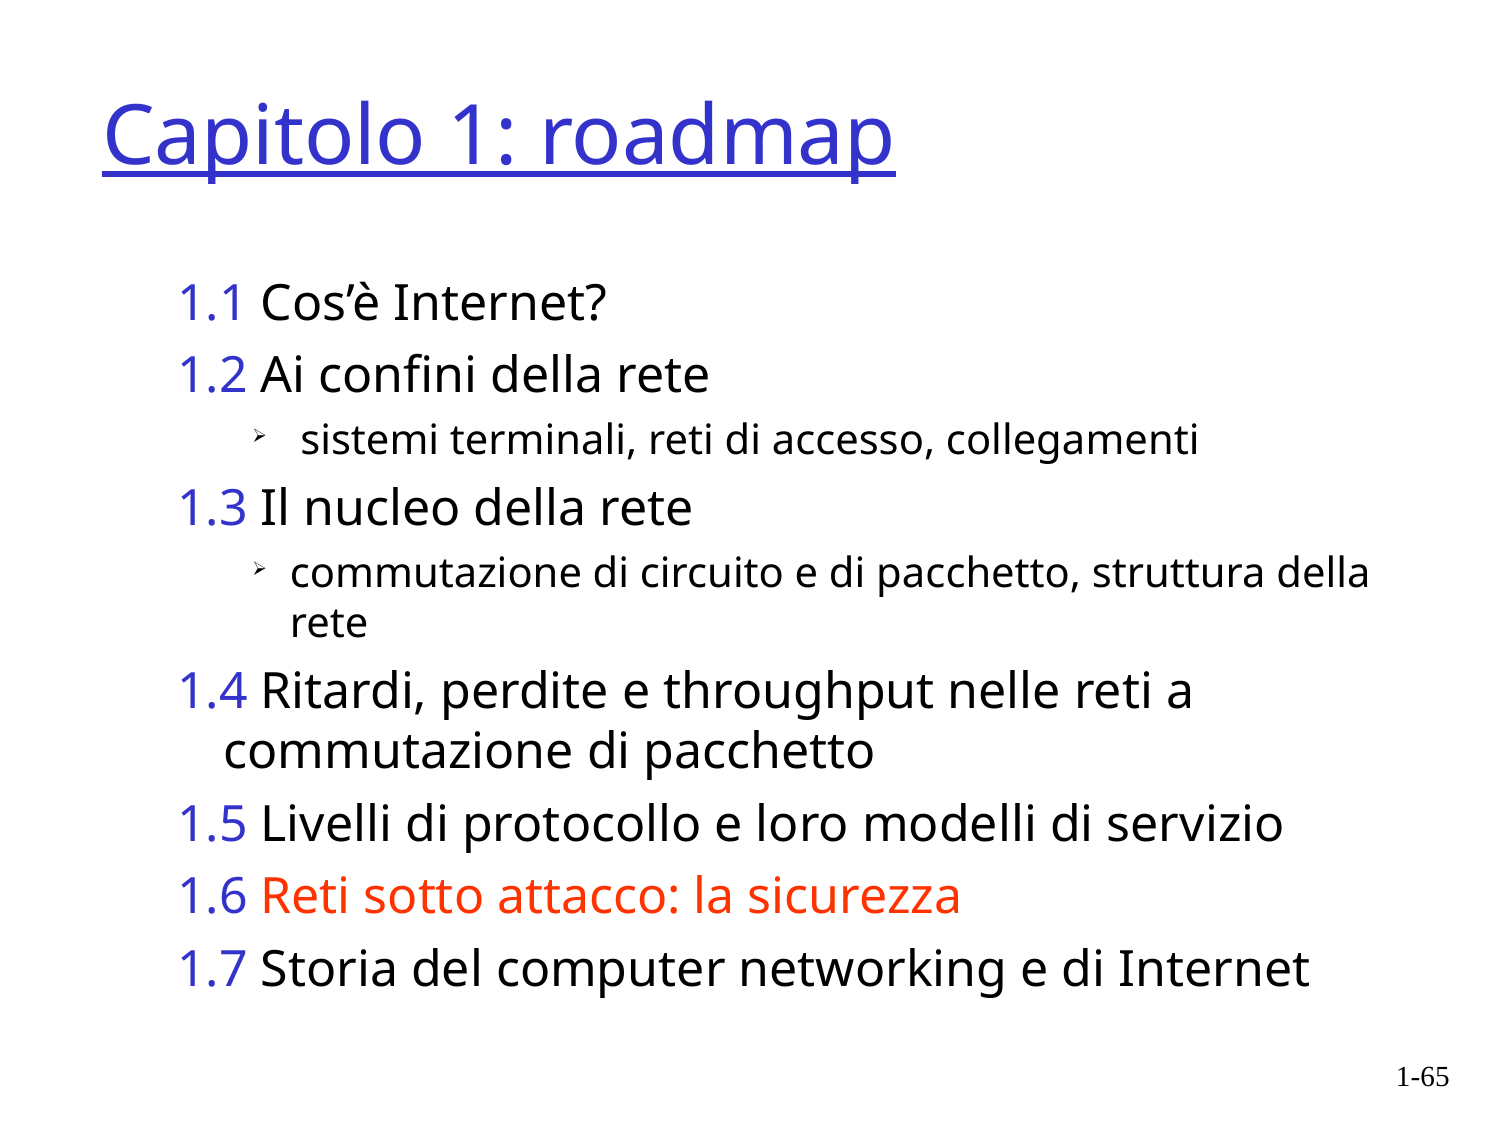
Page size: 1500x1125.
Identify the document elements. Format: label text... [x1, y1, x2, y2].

text_box Capitolo 1: roadmap [87, 37, 1363, 225]
text_box 1.1 Cos’è Internet? 1.2 Ai confini della rete sistemi terminali, reti di accesso, collegamenti 1.3 Il nucleo della rete commutazione di circuito e di pacchetto, struttura della rete 1.4 Ritardi, perdite e throughput nelle reti a commutazione di pacchetto 1.5 Livelli di protocollo e loro modelli di servizio 1.6 Reti sotto attacco: la sicurezza 1.7 Storia del computer networking e di Internet [87, 262, 1434, 1025]
slide_number 1-65 [1362, 1049, 1465, 1125]
